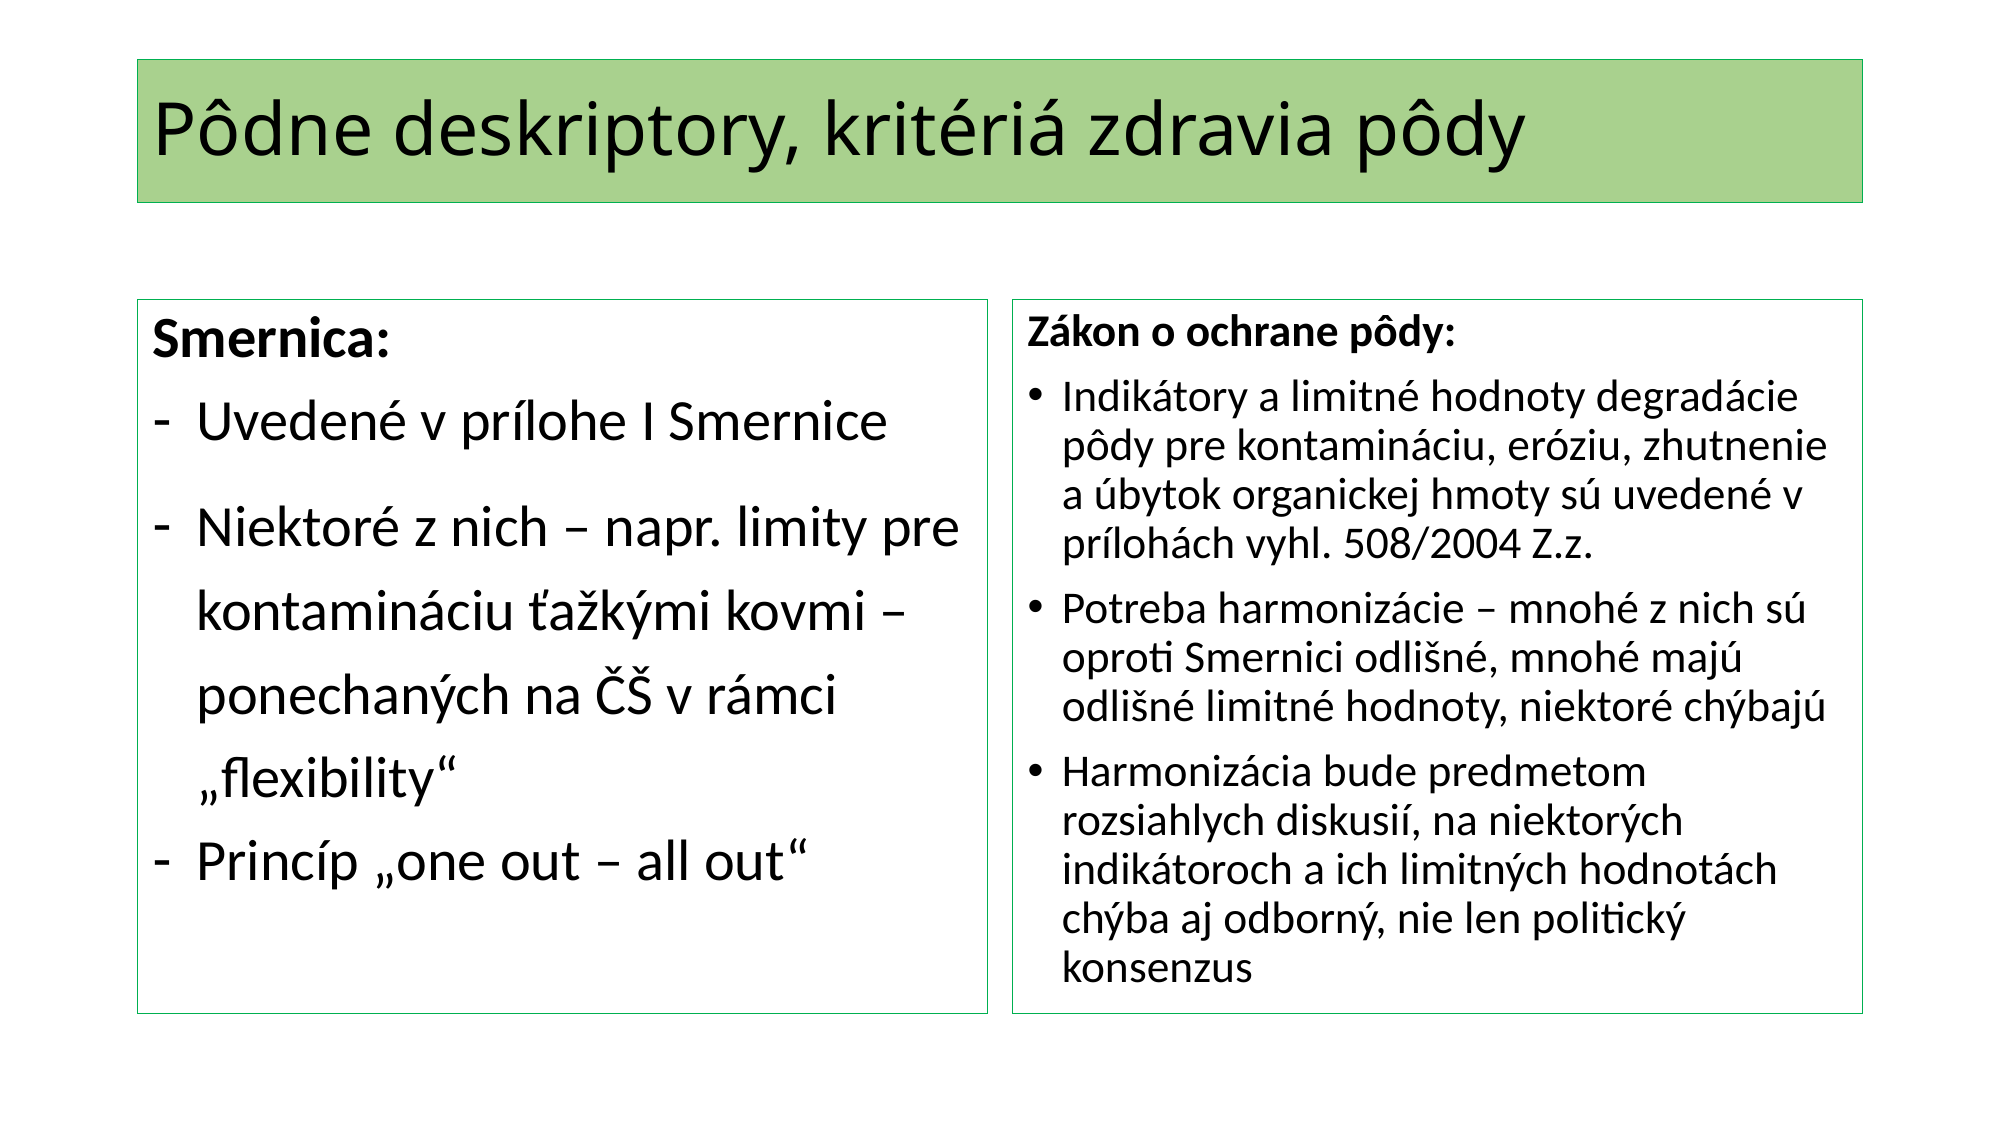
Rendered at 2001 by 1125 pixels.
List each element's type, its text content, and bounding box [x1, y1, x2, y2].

list Zákon o ochrane pôdy: Indikátory a limitné hodnoty degradácie pôdy pre kontamináciu, eróziu, zhutnenie a úbytok organickej hmoty sú uvedené v prílohách vyhl. 508/2004 Z.z. Potreba harmonizácie – mnohé z nich sú oproti Smernici odlišné, mnohé majú odlišné limitné hodnoty, niektoré chýbajú Harmonizácia bude predmetom rozsiahlych diskusií, na niektorých indikátoroch a ich limitných hodnotách chýba aj odborný, nie len politický konsenzus [1012, 299, 1863, 1014]
title Pôdne deskriptory, kritériá zdravia pôdy [137, 59, 1863, 203]
list Smernica: Uvedené v prílohe I Smernice Niektoré z nich – napr. limity pre kontamináciu ťažkými kovmi – ponechaných na ČŠ v rámci „flexibility“ Princíp „one out – all out“ [137, 299, 988, 1014]
